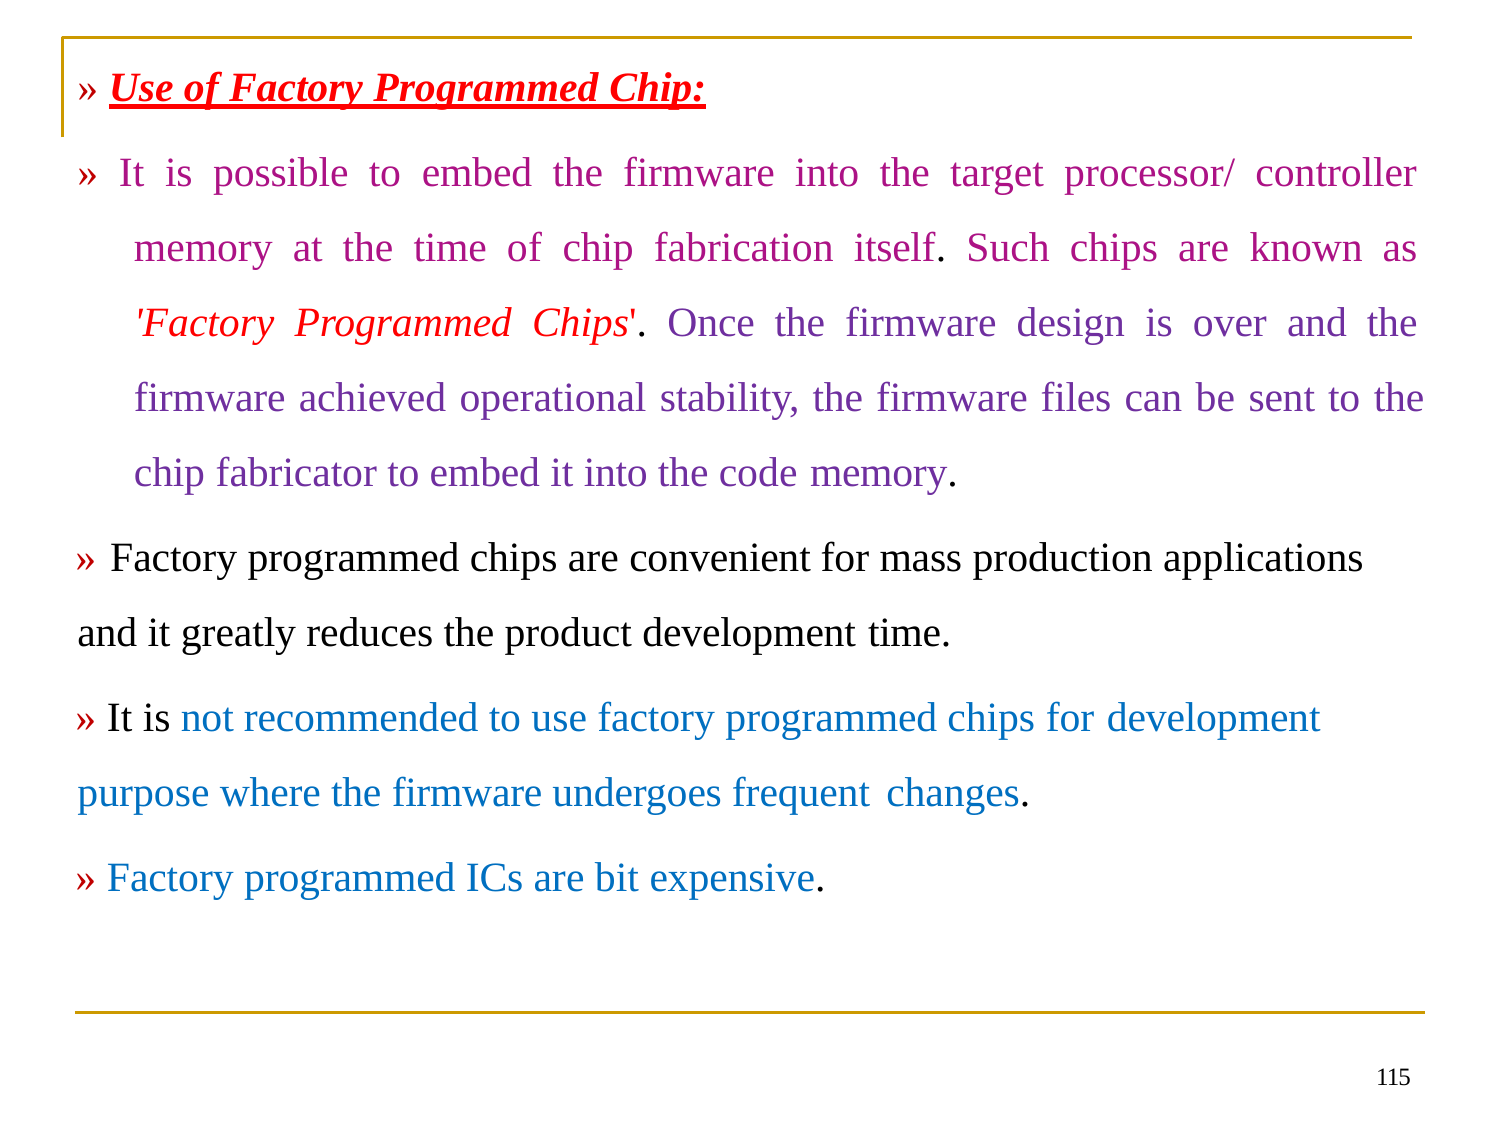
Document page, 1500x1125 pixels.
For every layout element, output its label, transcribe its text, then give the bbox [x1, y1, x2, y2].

text_box » Use of Factory Programmed Chip: » It is possible to embed the firmware into the target processor/ controller memory at the time of chip fabrication itself. Such chips are known as 'Factory Programmed Chips'. Once the firmware design is over and the firmware achieved operational stability, the firmware files can be sent to the chip fabricator to embed it into the code memory. » Factory programmed chips are convenient for mass production applications and it greatly reduces the product development time. » It is not recommended to use factory programmed chips for development purpose where the firmware undergoes frequent changes. » Factory programmed ICs are bit expensive. [75, 57, 1438, 901]
text_box 115 [1369, 1061, 1417, 1091]
